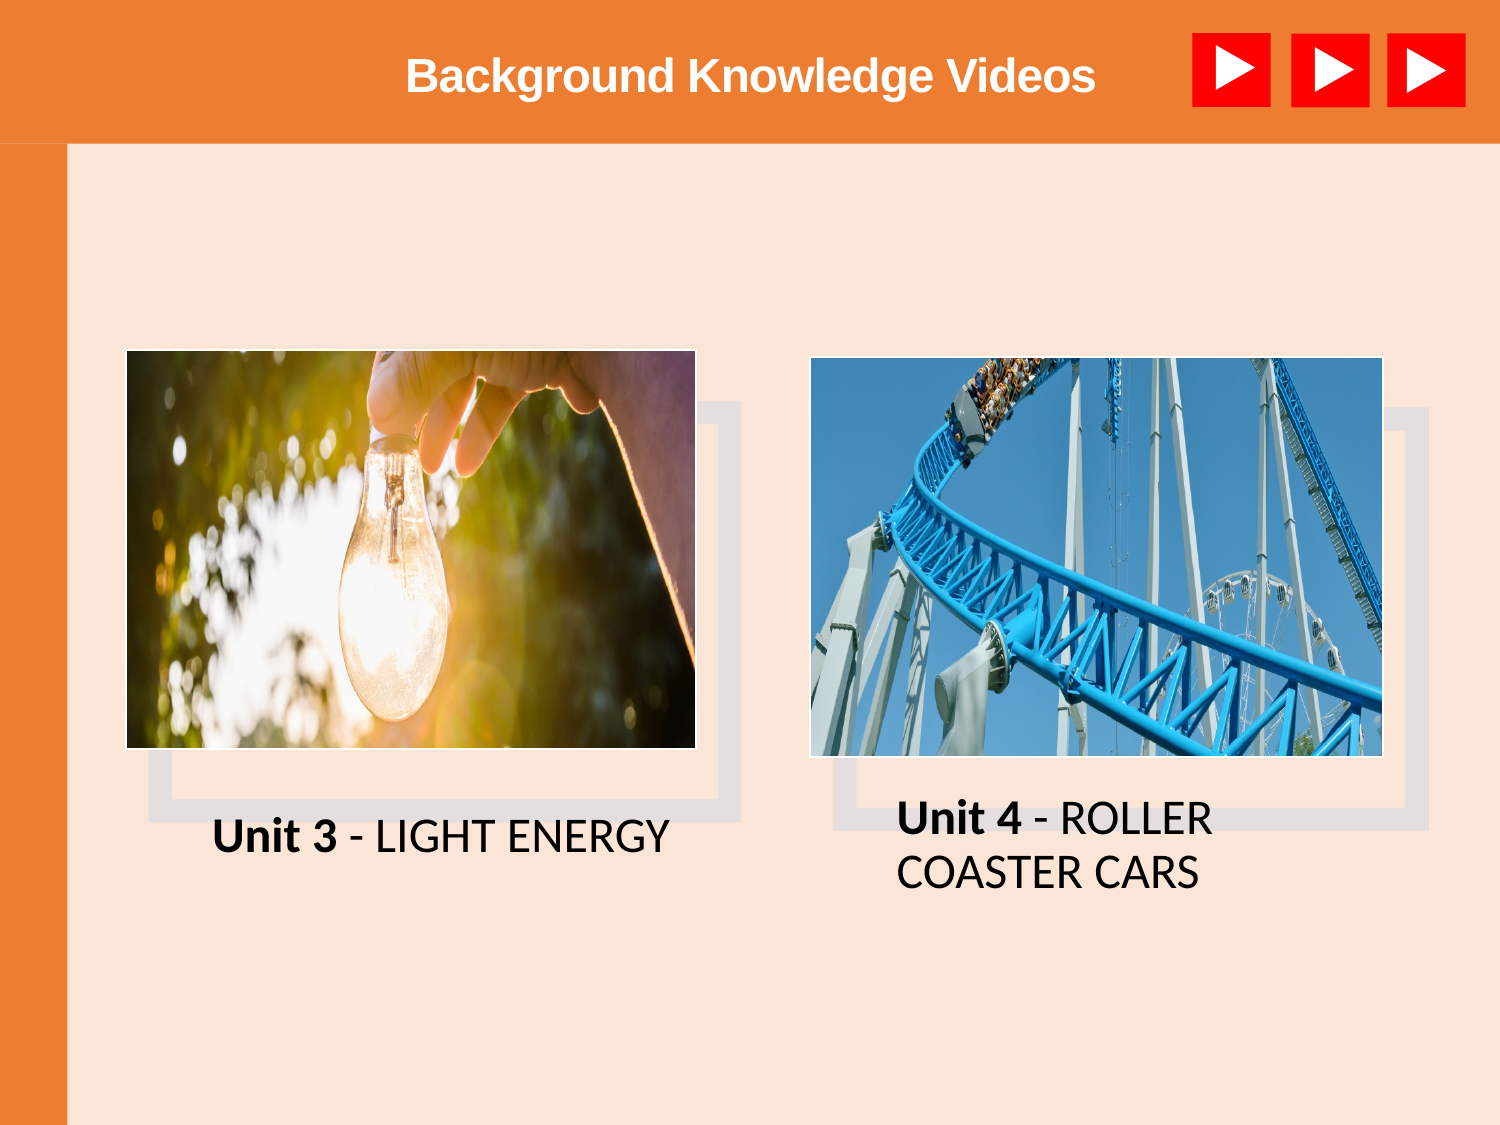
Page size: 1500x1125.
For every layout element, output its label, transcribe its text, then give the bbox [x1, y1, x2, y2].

text_box [0, 0, 1500, 145]
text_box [125, 103, 1084, 1069]
text_box Background Knowledge Videos [390, 37, 1124, 109]
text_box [809, 109, 1500, 1079]
text_box [0, 143, 68, 1125]
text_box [1192, 33, 1466, 108]
